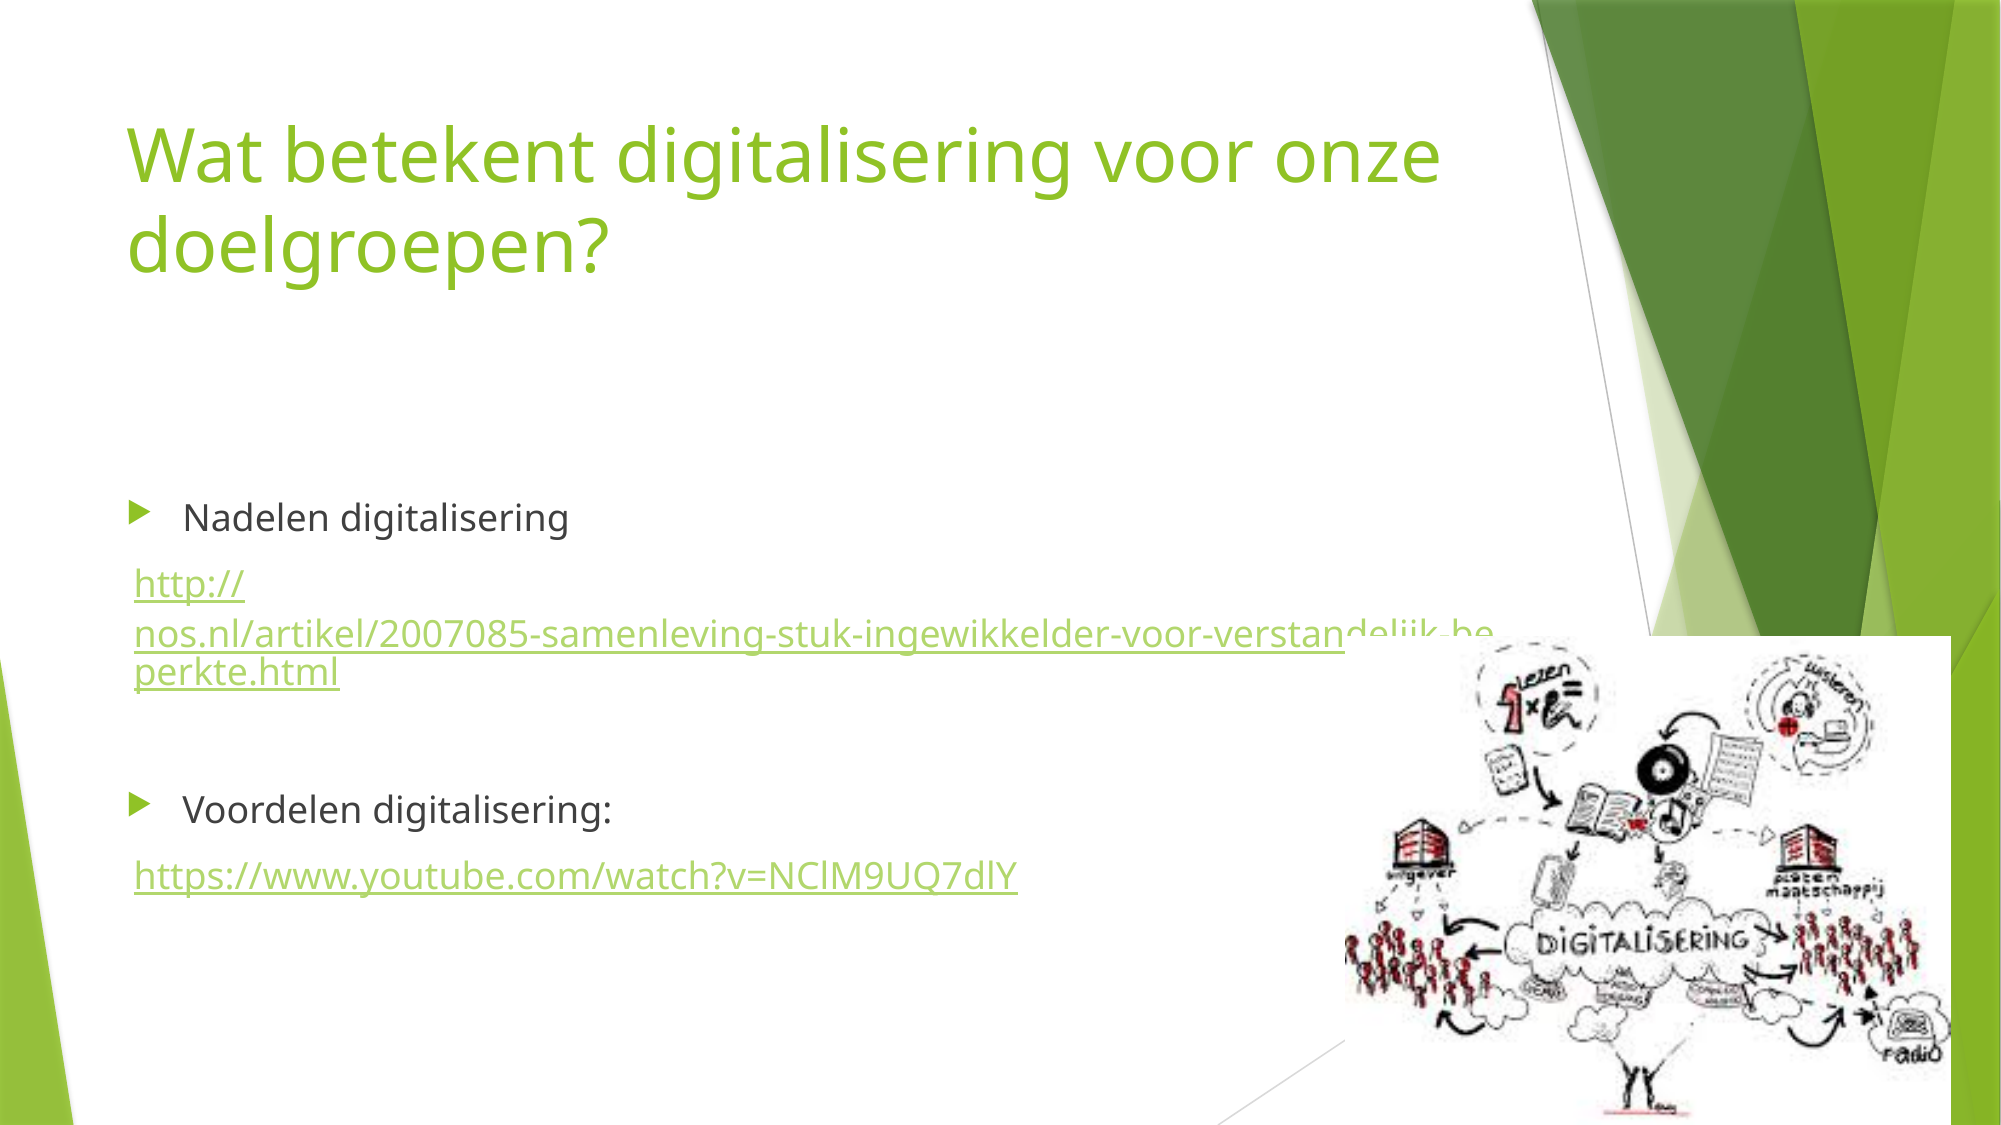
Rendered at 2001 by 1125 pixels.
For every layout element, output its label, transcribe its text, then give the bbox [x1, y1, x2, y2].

picture [1345, 635, 1951, 1125]
title Wat betekent digitalisering voor onze doelgroepen? [111, 99, 1522, 317]
list Nadelen digitalisering http://nos.nl/artikel/2007085-samenleving-stuk-ingewikkelder-voor-verstandelijk-beperkte.html Voordelen digitalisering: https://www.youtube.com/watch?v=NClM9UQ7dlY [111, 354, 1522, 992]
